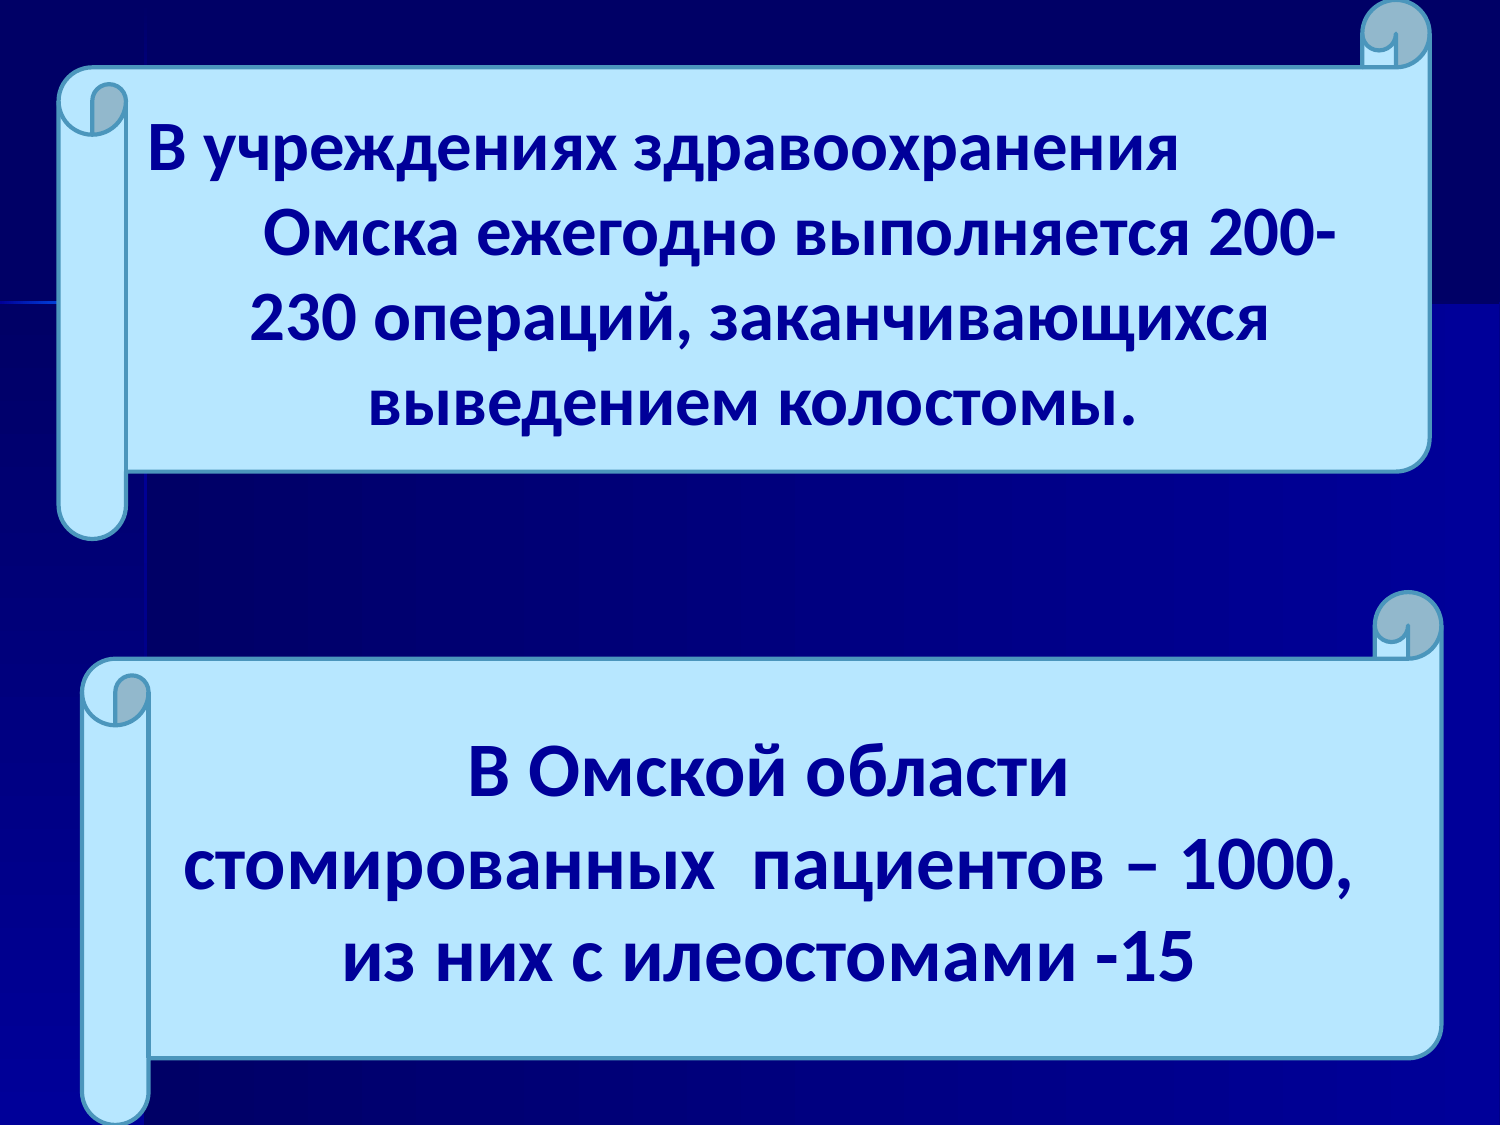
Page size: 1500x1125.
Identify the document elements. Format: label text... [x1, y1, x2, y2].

text_box В Омской области стомированных пациентов – 1000, из них с илеостомами -15 [79, 589, 1444, 1125]
text_box В учреждениях здравоохранения Омска ежегодно выполняется 200-230 операций, заканчивающихся выведением колостомы. [56, 0, 1432, 542]
text_box [1432, 93, 1442, 154]
text_box [46, 93, 57, 154]
